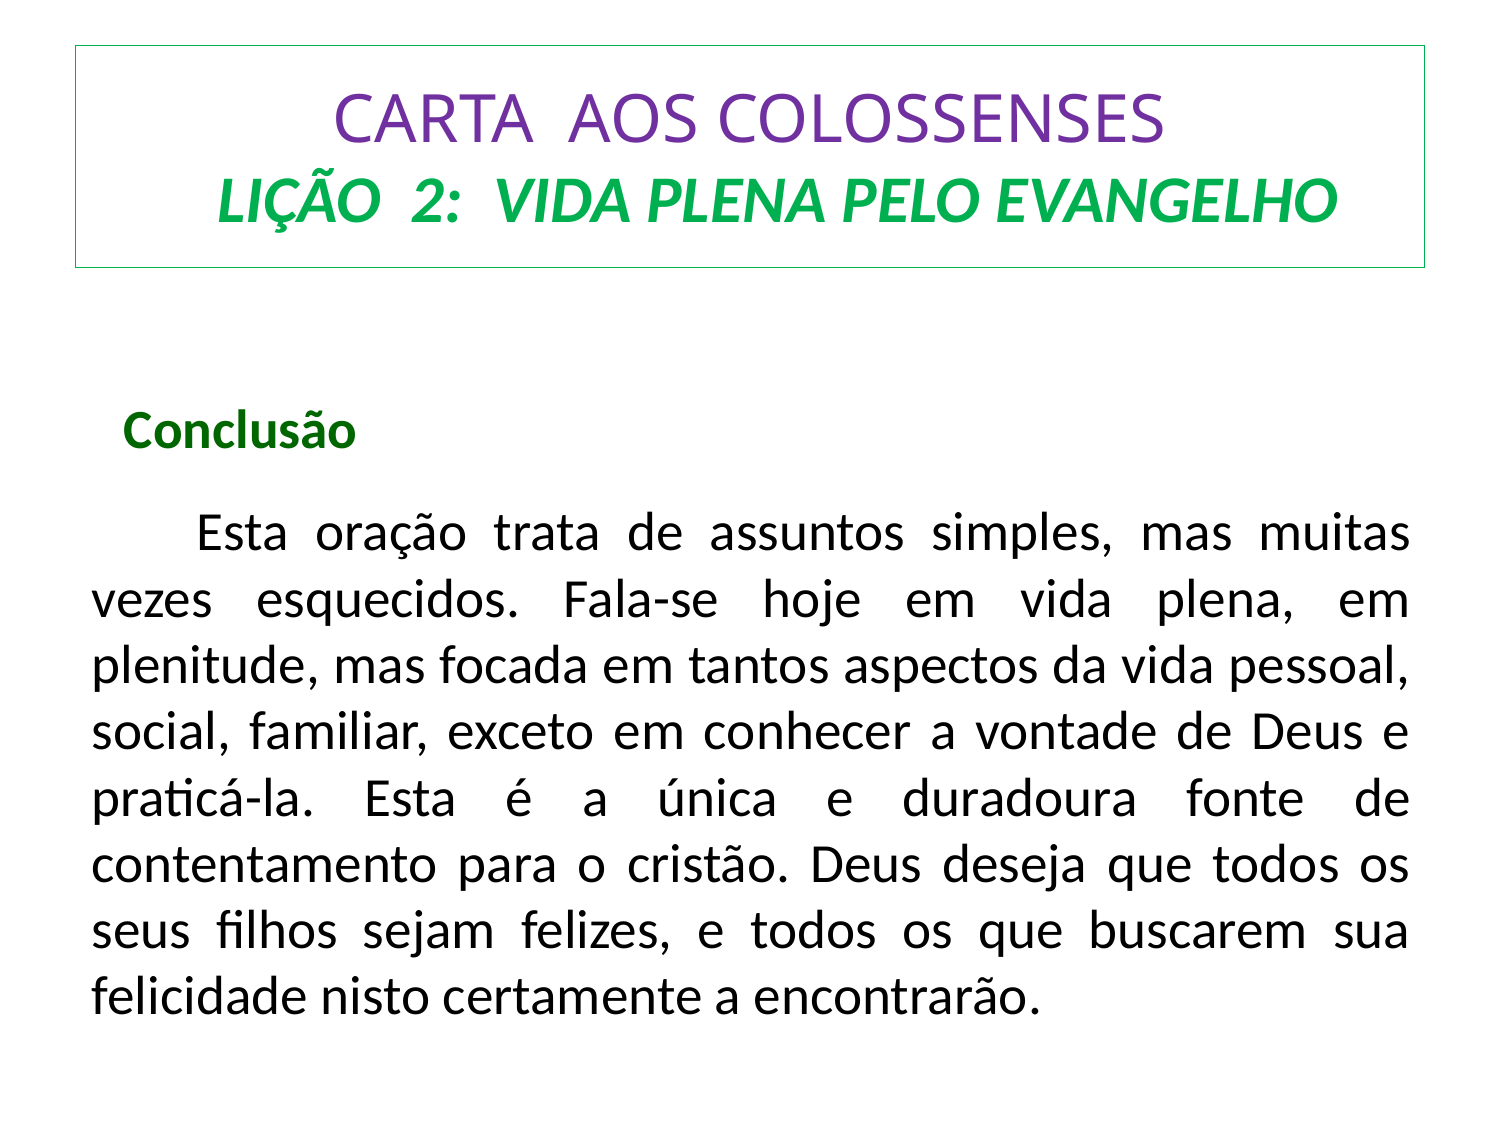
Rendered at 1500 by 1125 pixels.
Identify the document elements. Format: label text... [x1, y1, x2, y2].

title CARTA AOS COLOSSENSES LIÇÃO 2: VIDA PLENA PELO EVANGELHO [75, 45, 1425, 268]
list Conclusão Esta oração trata de assuntos simples, mas muitas vezes esquecidos. Fala-se hoje em vida plena, em plenitude, mas focada em tantos aspectos da vida pessoal, social, familiar, exceto em conhecer a vontade de Deus e praticá-la. Esta é a única e duradoura fonte de contentamento para o cristão. Deus deseja que todos os seus filhos sejam felizes, e todos os que buscarem sua felicidade nisto certamente a encontrarão. [76, 385, 1427, 1047]
